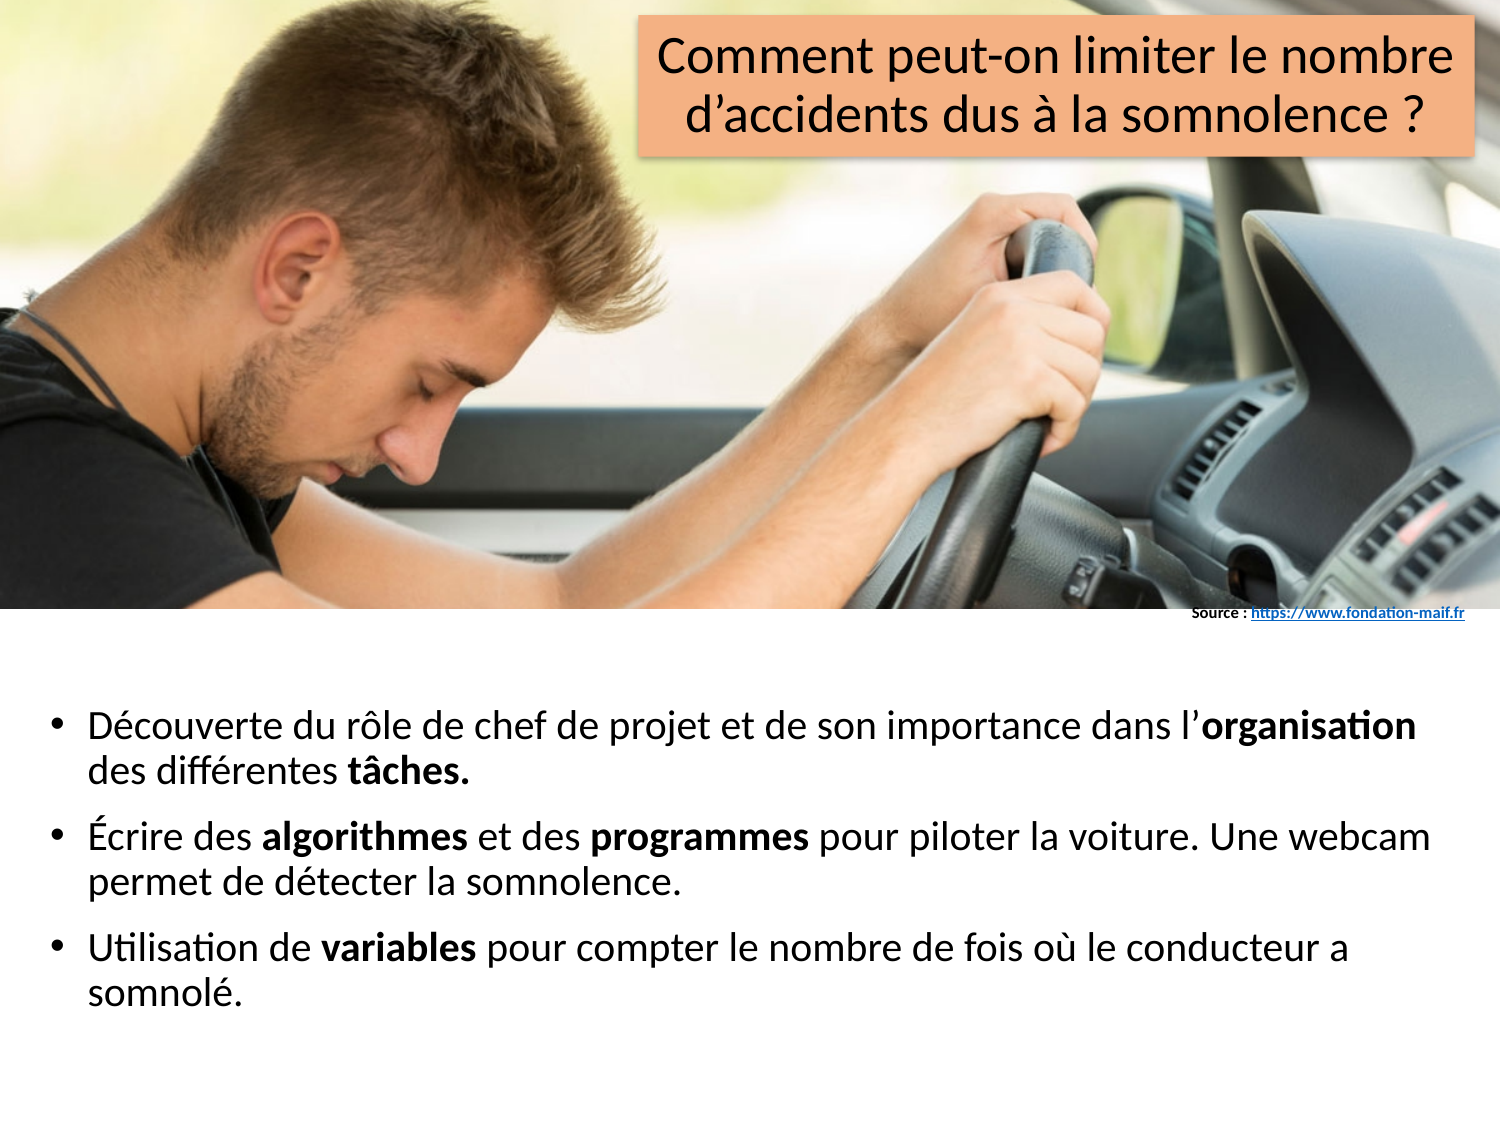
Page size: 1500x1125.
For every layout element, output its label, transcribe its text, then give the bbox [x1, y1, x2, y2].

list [0, 0, 1500, 609]
list Découverte du rôle de chef de projet et de son importance dans l’organisation des différentes tâches. Écrire des algorithmes et des programmes pour piloter la voiture. Une webcam permet de détecter la somnolence. Utilisation de variables pour compter le nombre de fois où le conducteur a somnolé. [34, 615, 1464, 1104]
text_box Source : https://www.fondation-maif.fr [1157, 609, 1500, 630]
